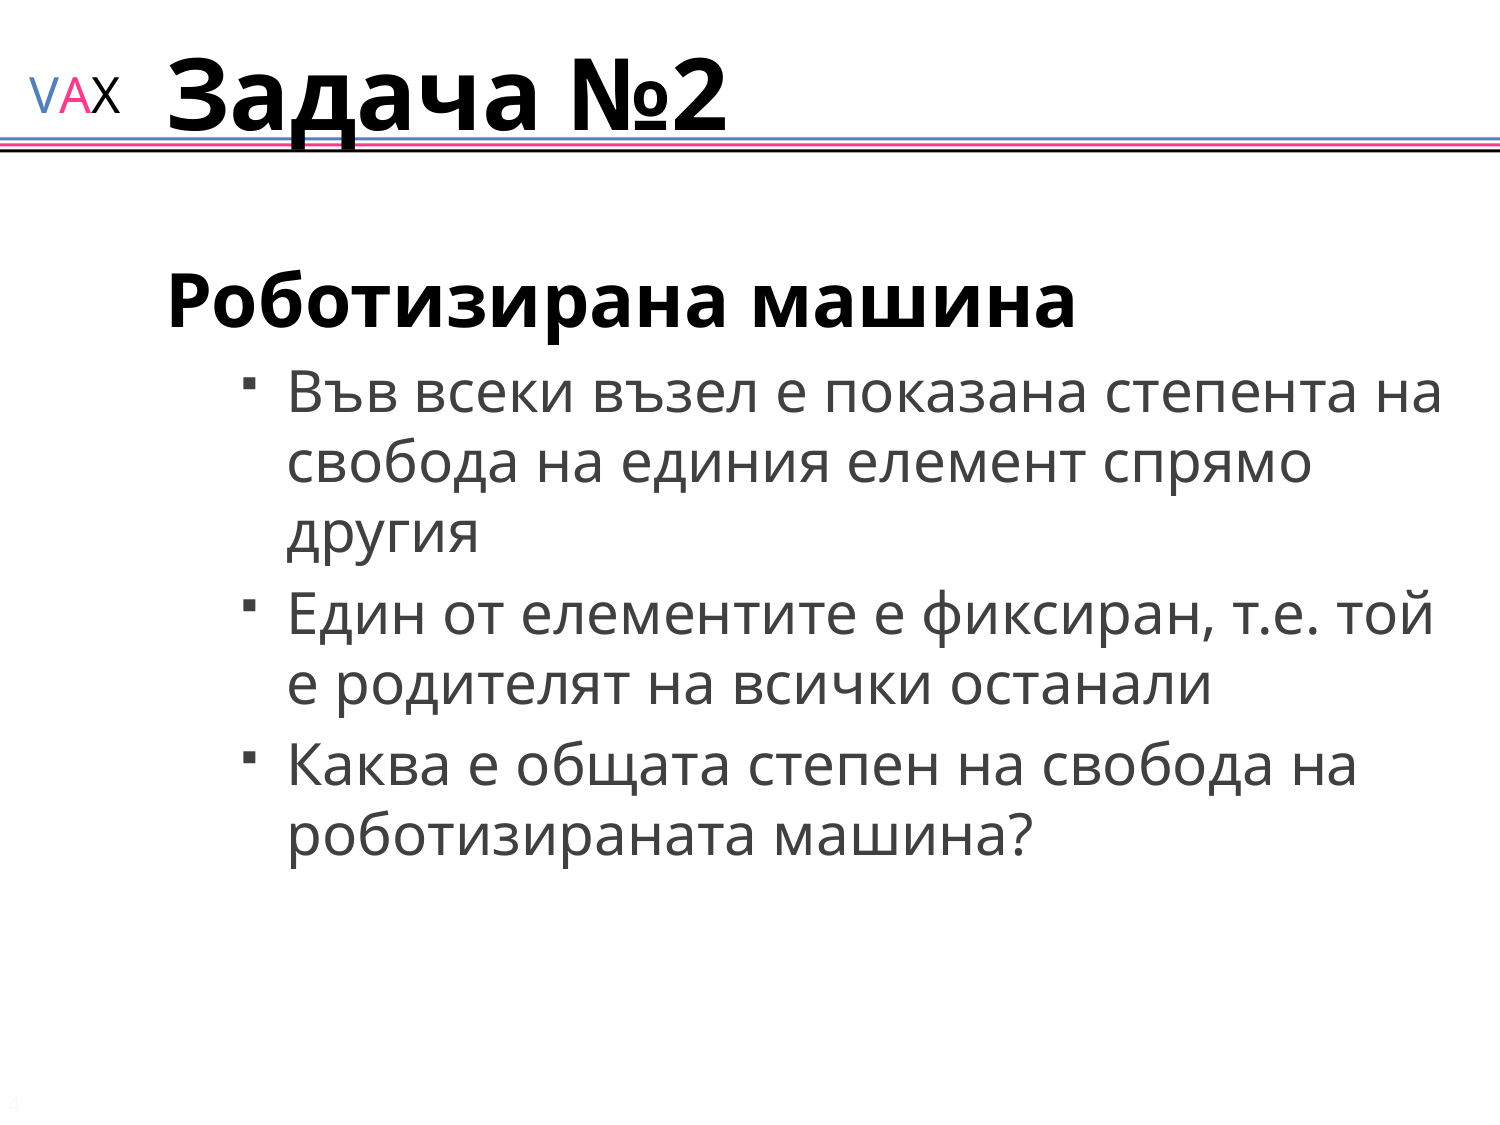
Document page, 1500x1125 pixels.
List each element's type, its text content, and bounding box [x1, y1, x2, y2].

title Задача №2 [0, 37, 1500, 144]
list Роботизирана машина Във всеки възел е показана степента на свобода на единия елемент спрямо другия Един от елементите е фиксиран, т.е. той е родителят на всички останали Каква е общата степен на свобода на роботизираната машина? [150, 200, 1488, 1113]
